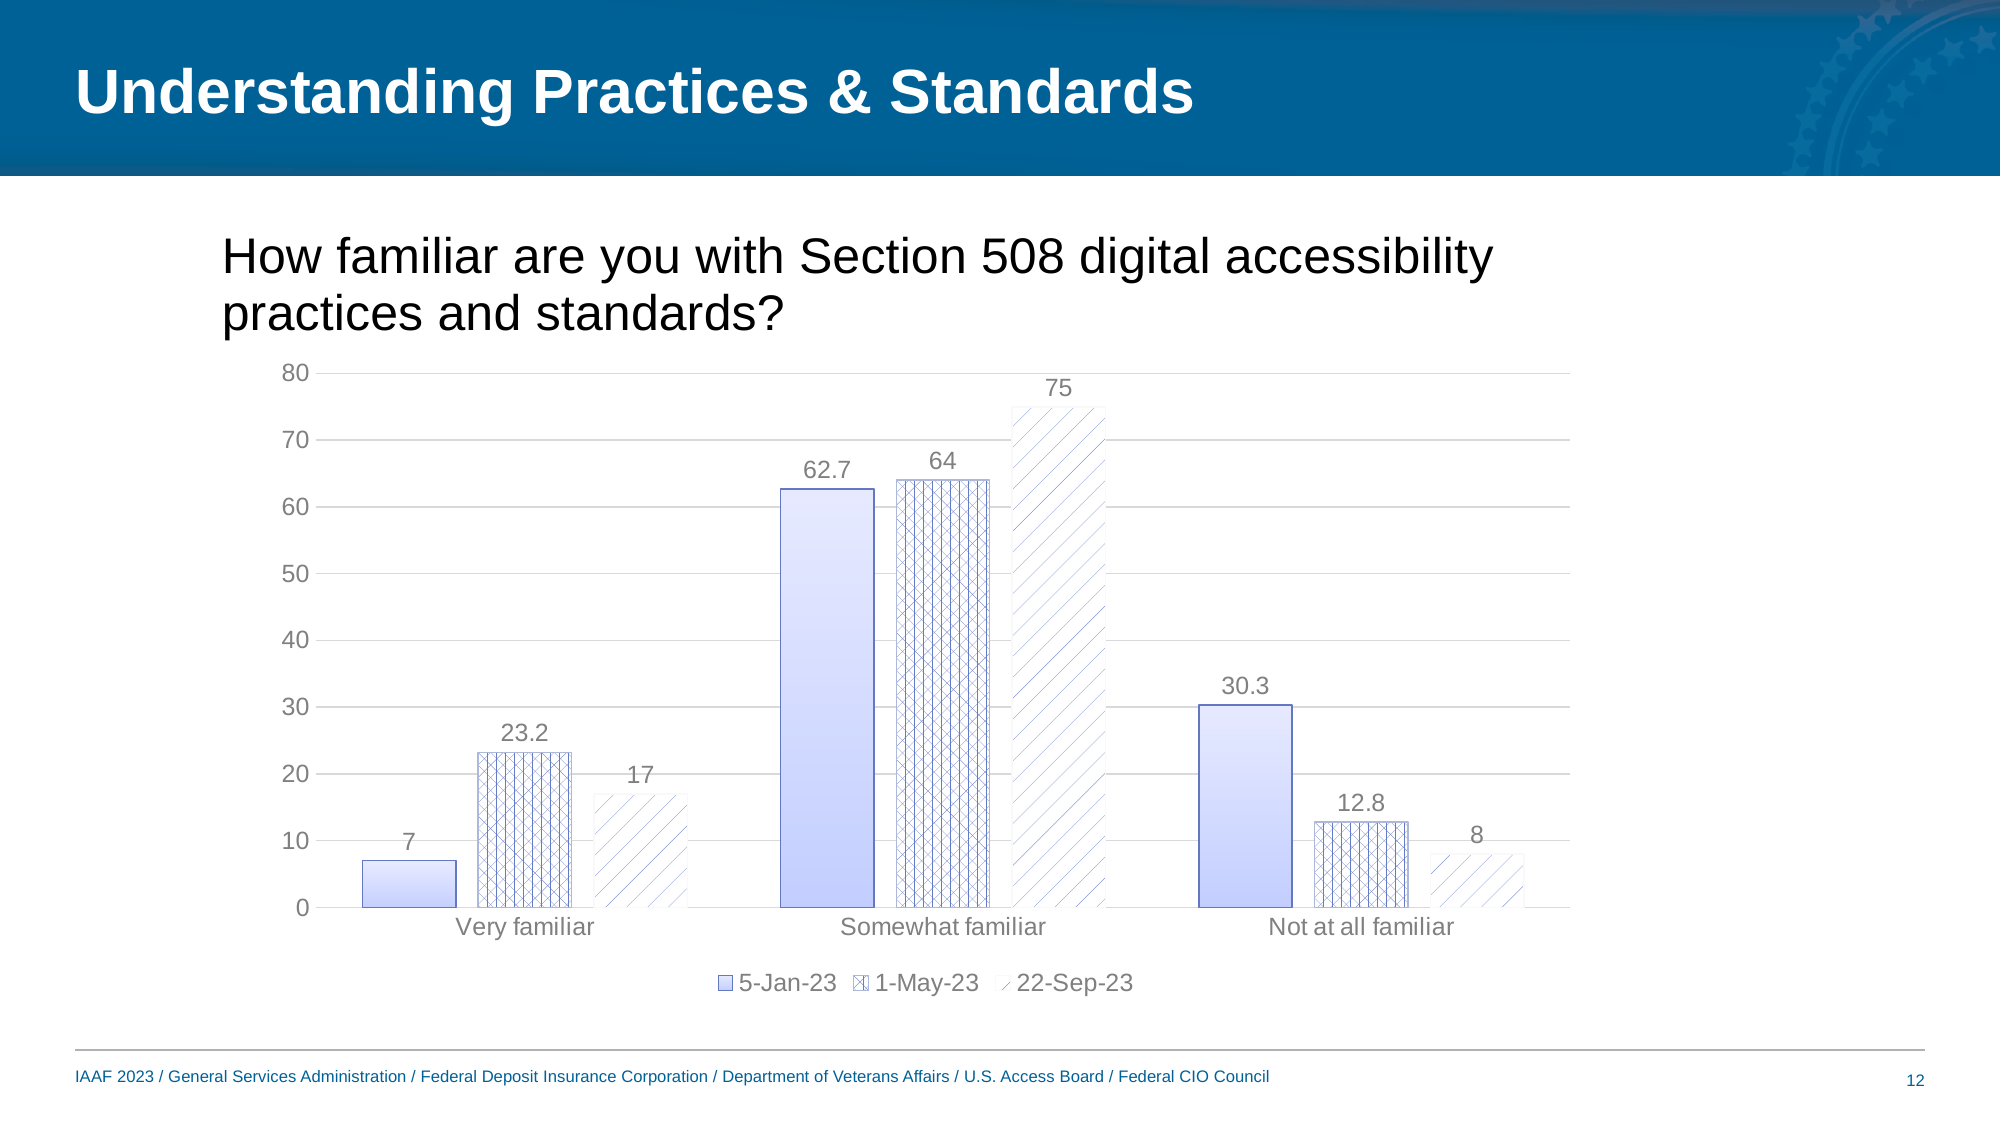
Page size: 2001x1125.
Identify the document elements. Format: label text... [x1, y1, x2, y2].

slide_number 12 [1880, 1065, 1925, 1095]
picture [0, 168, 666, 176]
chart [254, 346, 1598, 1003]
text_box How familiar are you with Section 508 digital accessibility practices and standards? [206, 220, 1668, 353]
title Understanding Practices & Standards [75, 52, 1800, 128]
picture [0, 0, 2000, 176]
